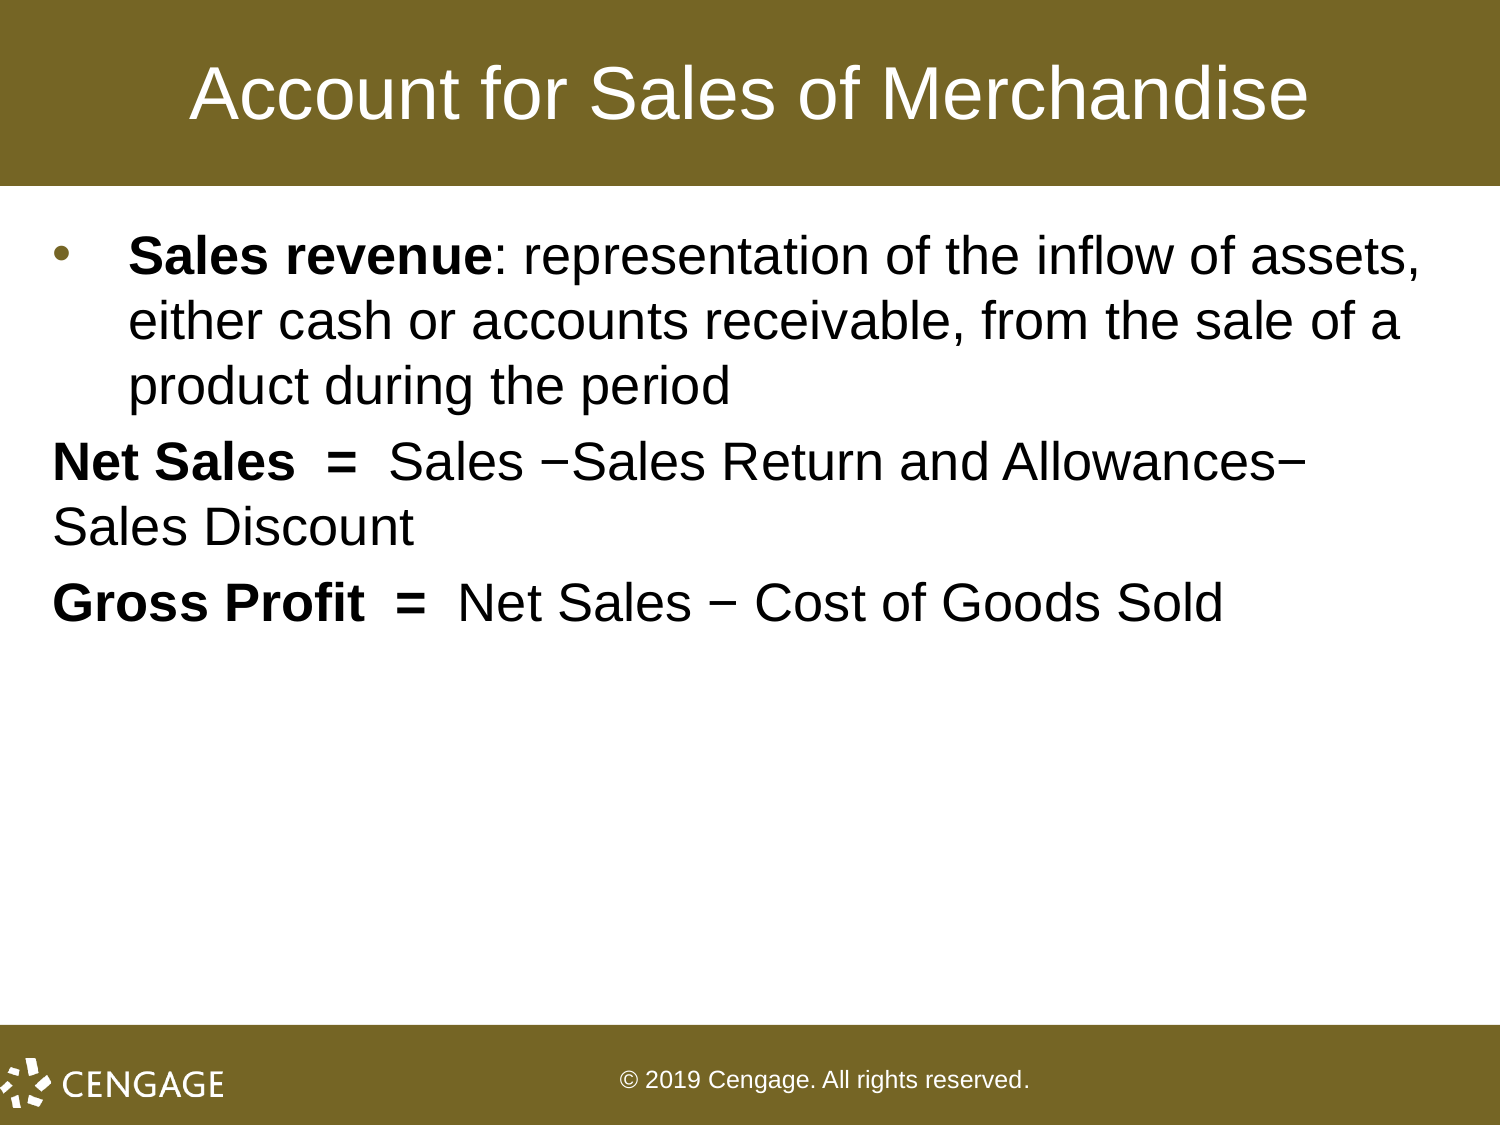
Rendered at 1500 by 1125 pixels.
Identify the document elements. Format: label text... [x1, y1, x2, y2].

title Account for Sales of Merchandise [7, 4, 1493, 175]
picture [0, 1058, 223, 1108]
list Sales revenue: representation of the inflow of assets, either cash or accounts receivable, from the sale of a product during the period Net Sales = Sales −Sales Return and Allowances− Sales Discount Gross Profit = Net Sales − Cost of Goods Sold [37, 212, 1475, 1005]
